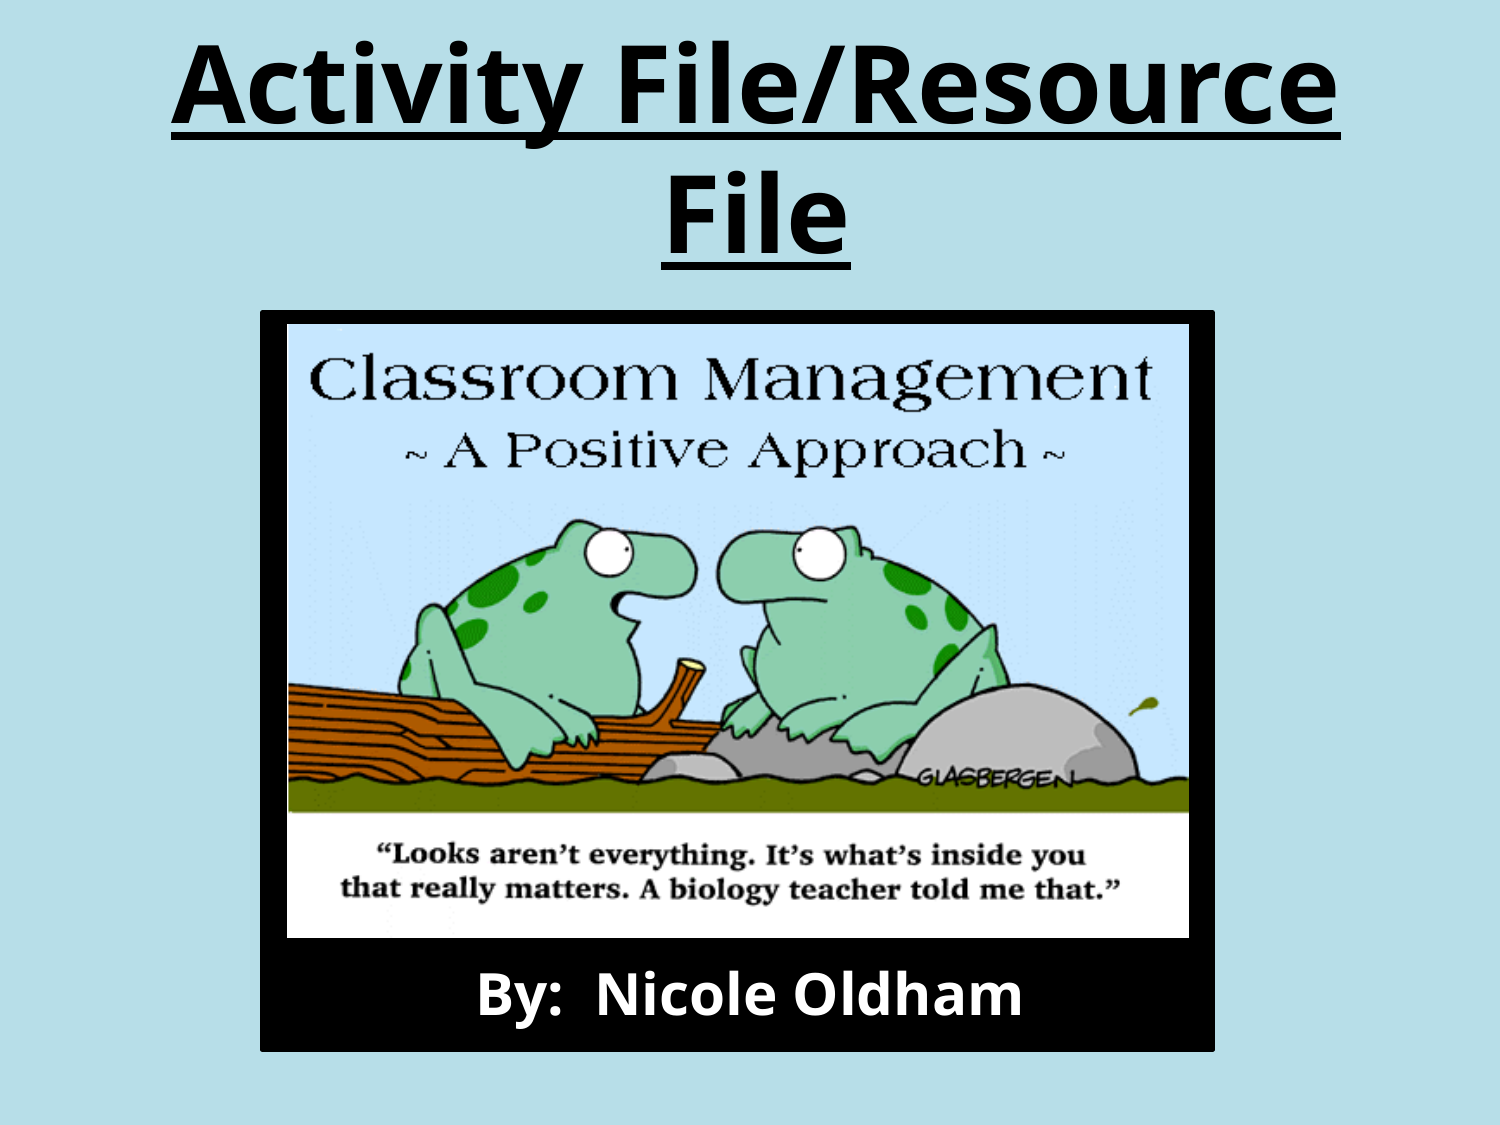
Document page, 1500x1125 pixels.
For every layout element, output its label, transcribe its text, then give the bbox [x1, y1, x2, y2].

title Activity File/Resource File [99, 24, 1413, 267]
picture [287, 324, 1189, 938]
text_box [260, 310, 1215, 1052]
text_box By: Nicole Oldham [312, 950, 1188, 1035]
